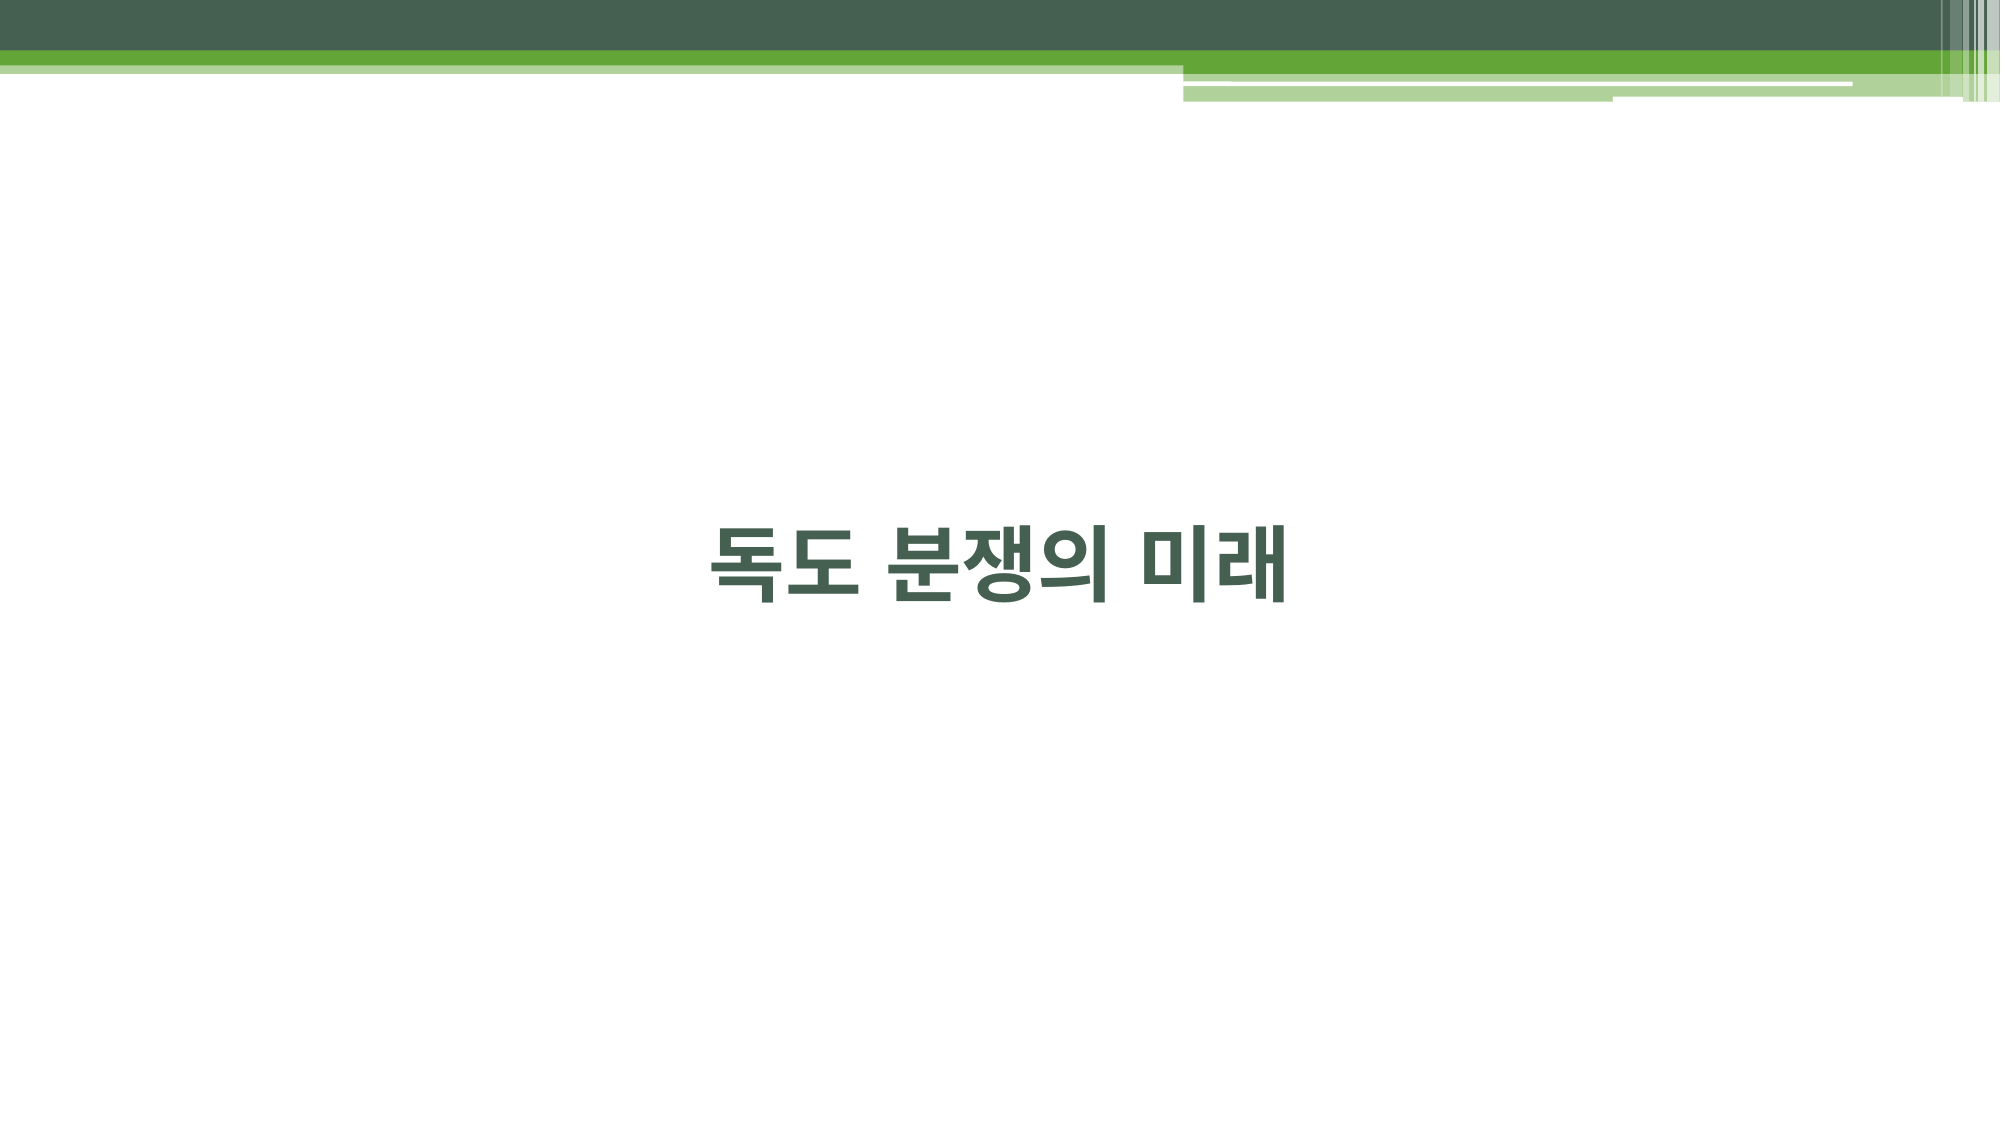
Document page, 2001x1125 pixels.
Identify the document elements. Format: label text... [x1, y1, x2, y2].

title 독도 분쟁의 미래 [99, 474, 1900, 650]
